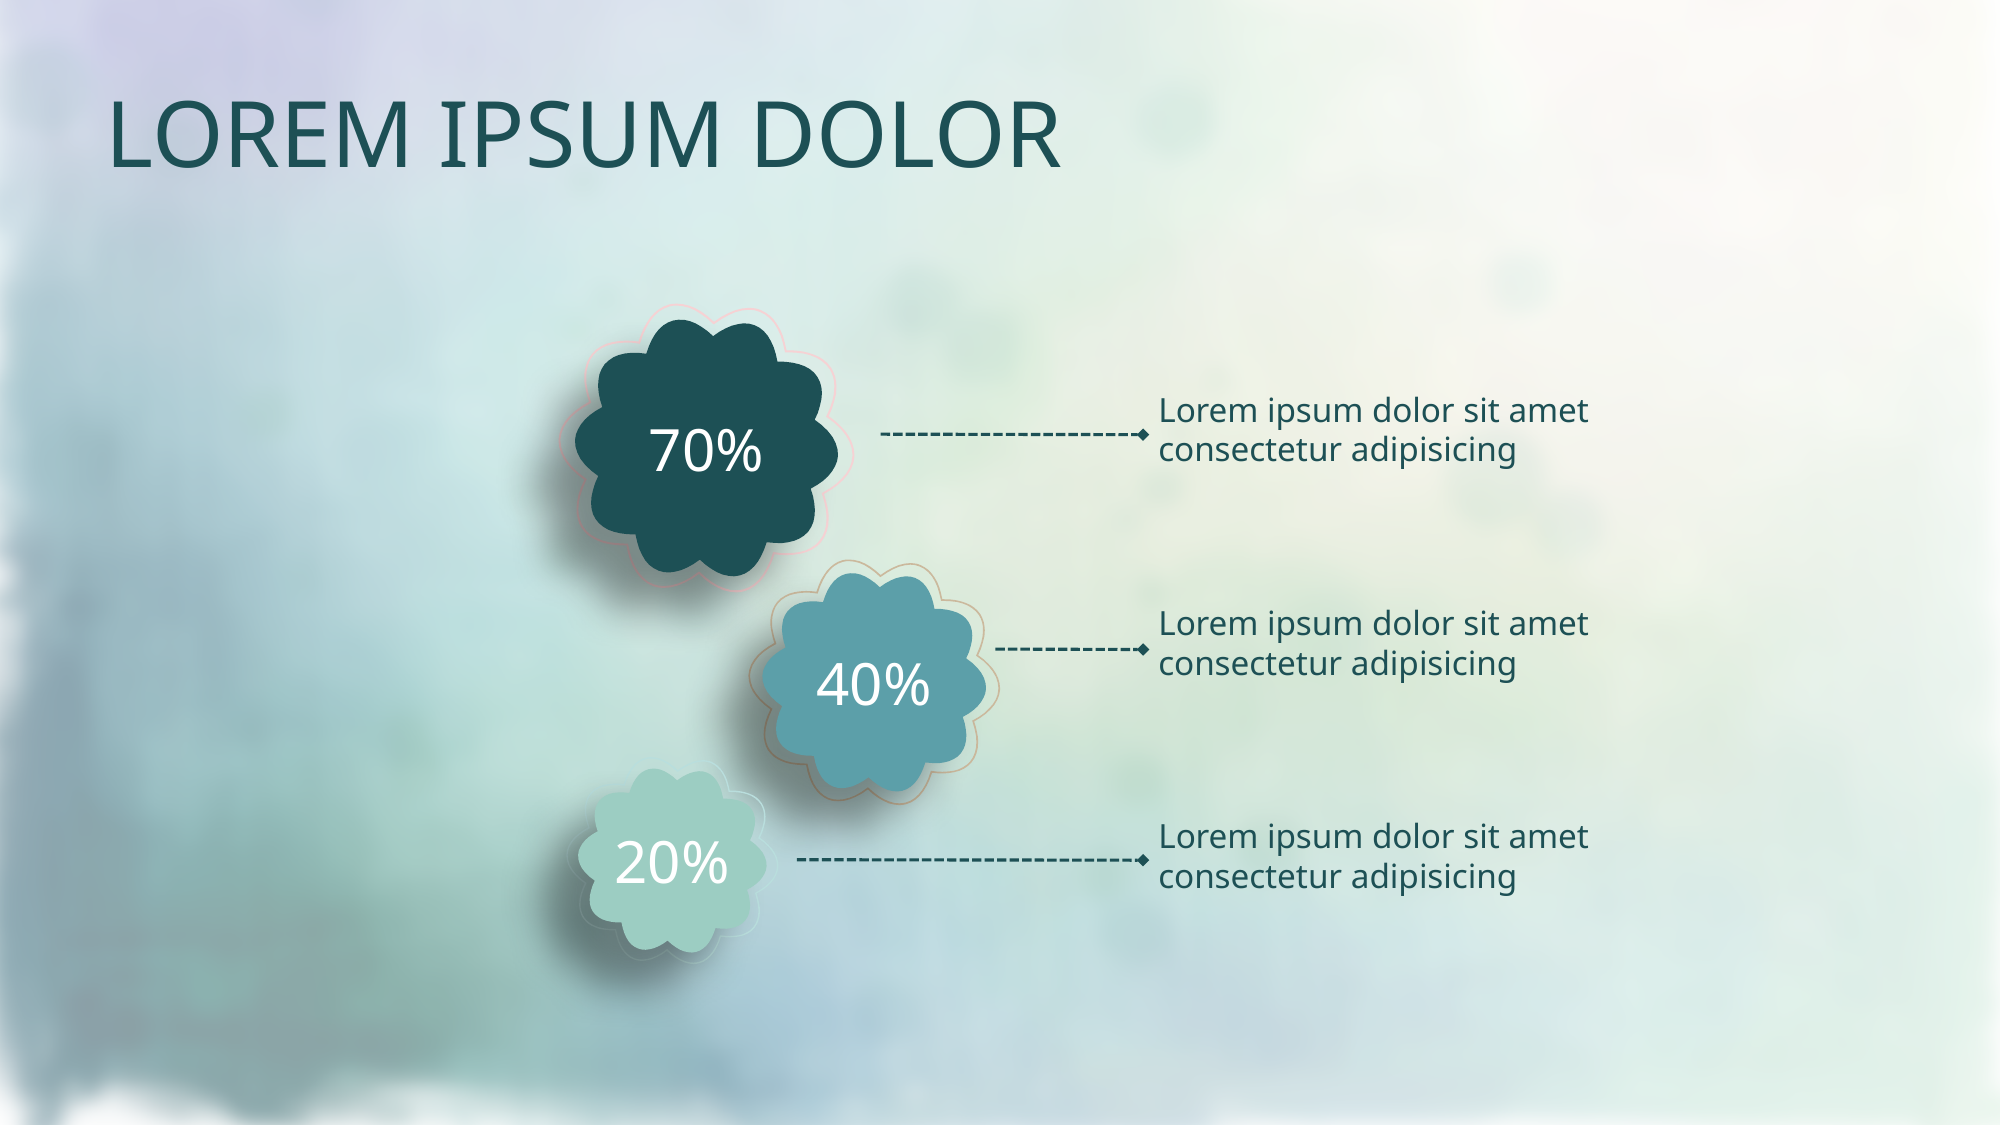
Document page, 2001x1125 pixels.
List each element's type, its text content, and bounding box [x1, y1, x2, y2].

text_box Lorem ipsum dolor sit amet consectetur adipisicing [1143, 381, 1617, 518]
text_box Lorem ipsum dolor sit amet consectetur adipisicing [1143, 594, 1617, 731]
text_box LOREM IPSUM DOLOR [90, 29, 1816, 247]
text_box Lorem ipsum dolor sit amet consectetur adipisicing [1143, 808, 1617, 945]
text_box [558, 303, 855, 593]
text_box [748, 559, 1001, 806]
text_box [566, 757, 779, 965]
